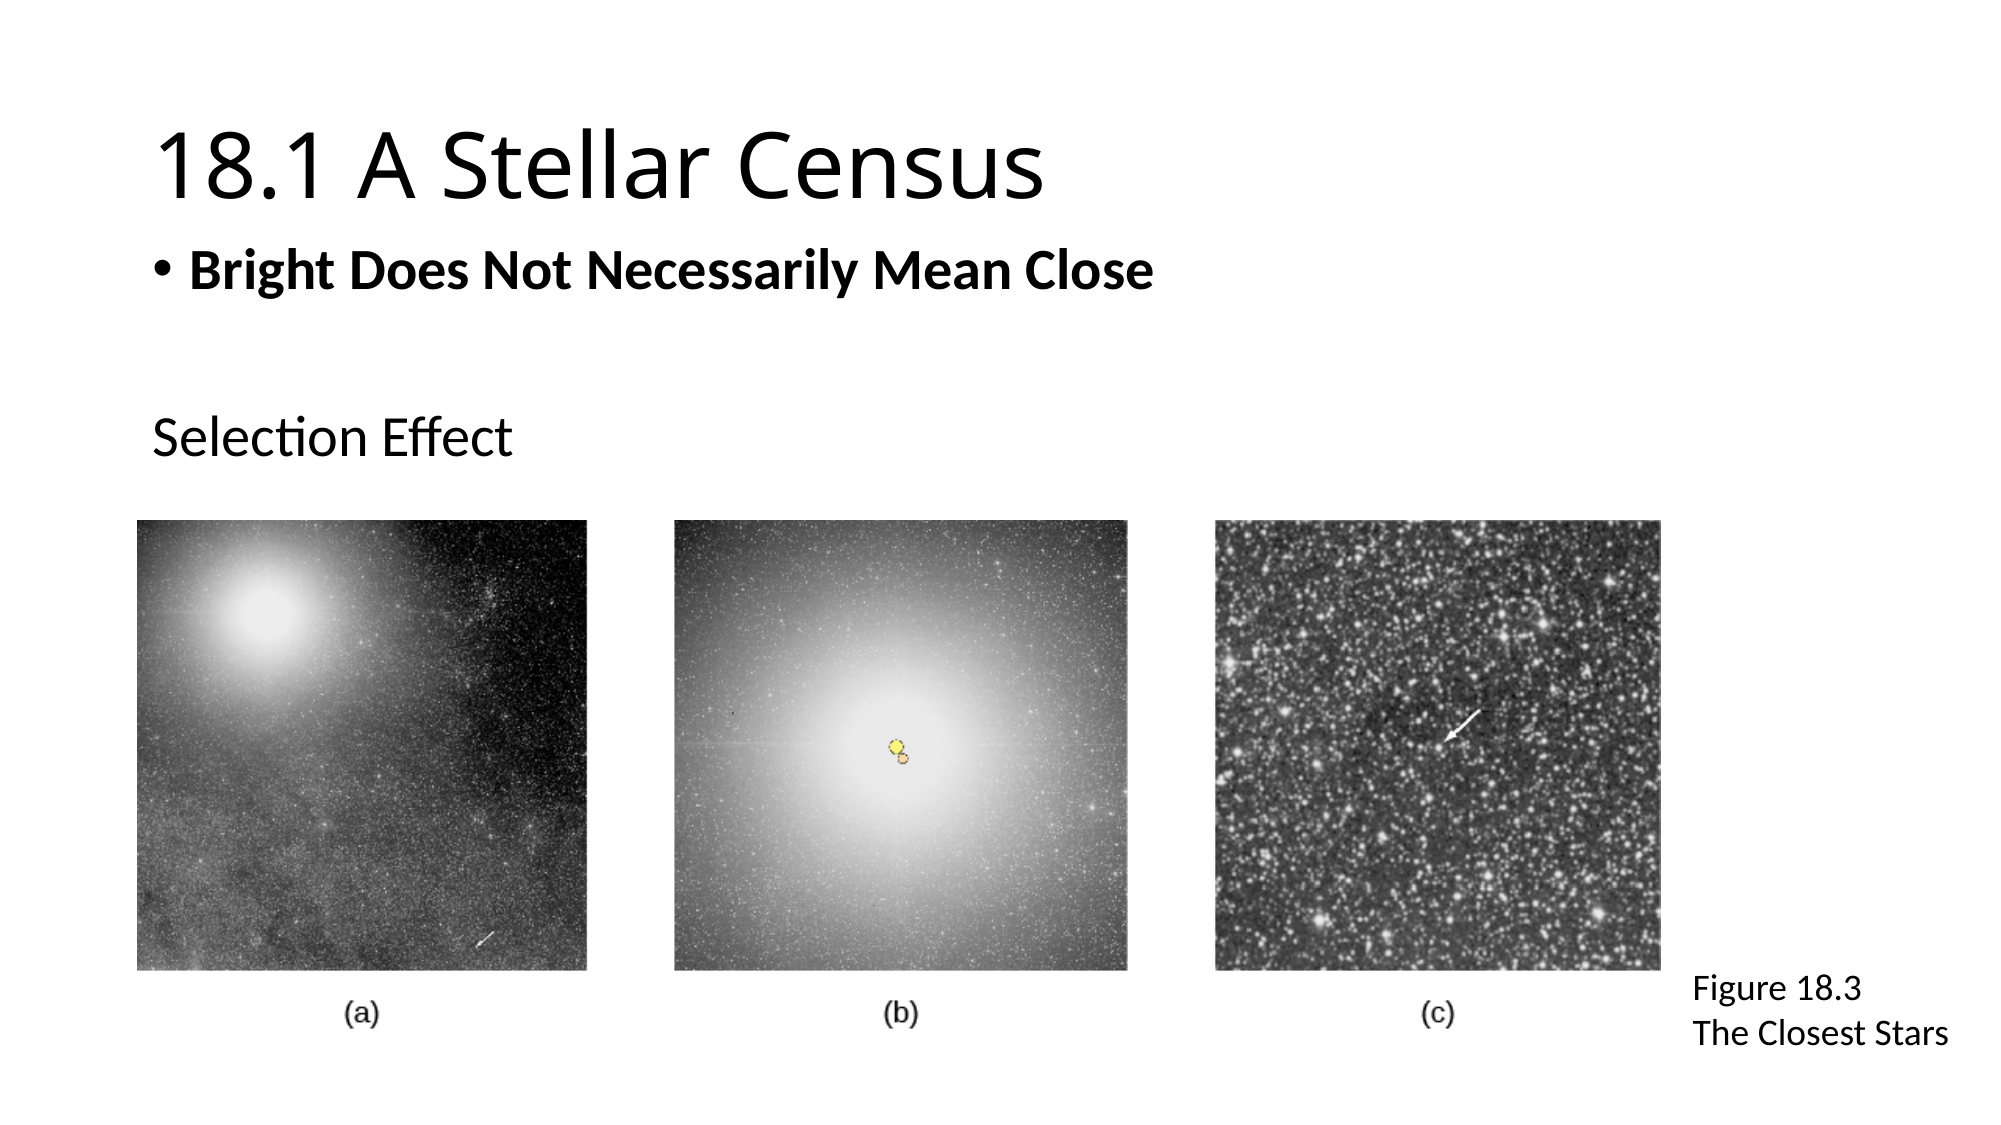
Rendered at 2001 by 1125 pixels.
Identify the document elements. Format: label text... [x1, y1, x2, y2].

text_box Figure 18.3 The Closest Stars [1677, 955, 1965, 1061]
title 18.1 A Stellar Census [137, 59, 1863, 231]
picture [137, 520, 1661, 1032]
list Bright Does Not Necessarily Mean Close Selection Effect [137, 231, 1863, 946]
